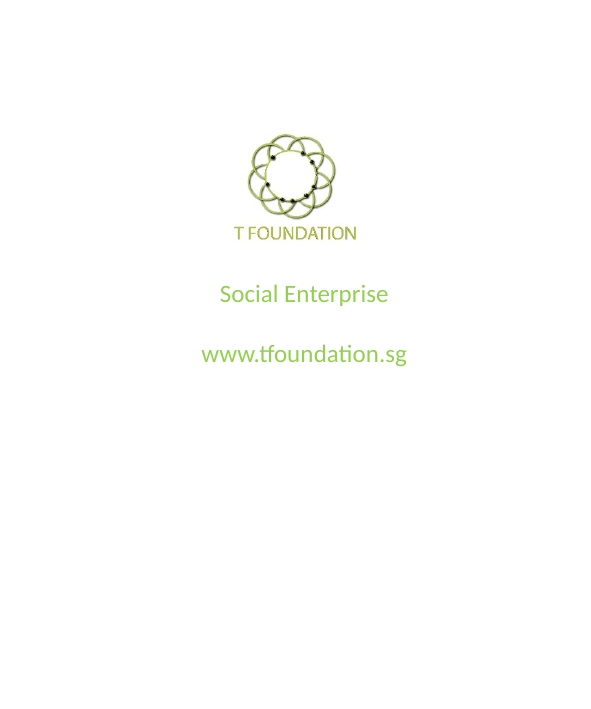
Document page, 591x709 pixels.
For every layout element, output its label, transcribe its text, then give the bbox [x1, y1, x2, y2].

text_box Social Enterprise www.tfoundation.sg [161, 270, 447, 375]
picture [231, 133, 359, 244]
